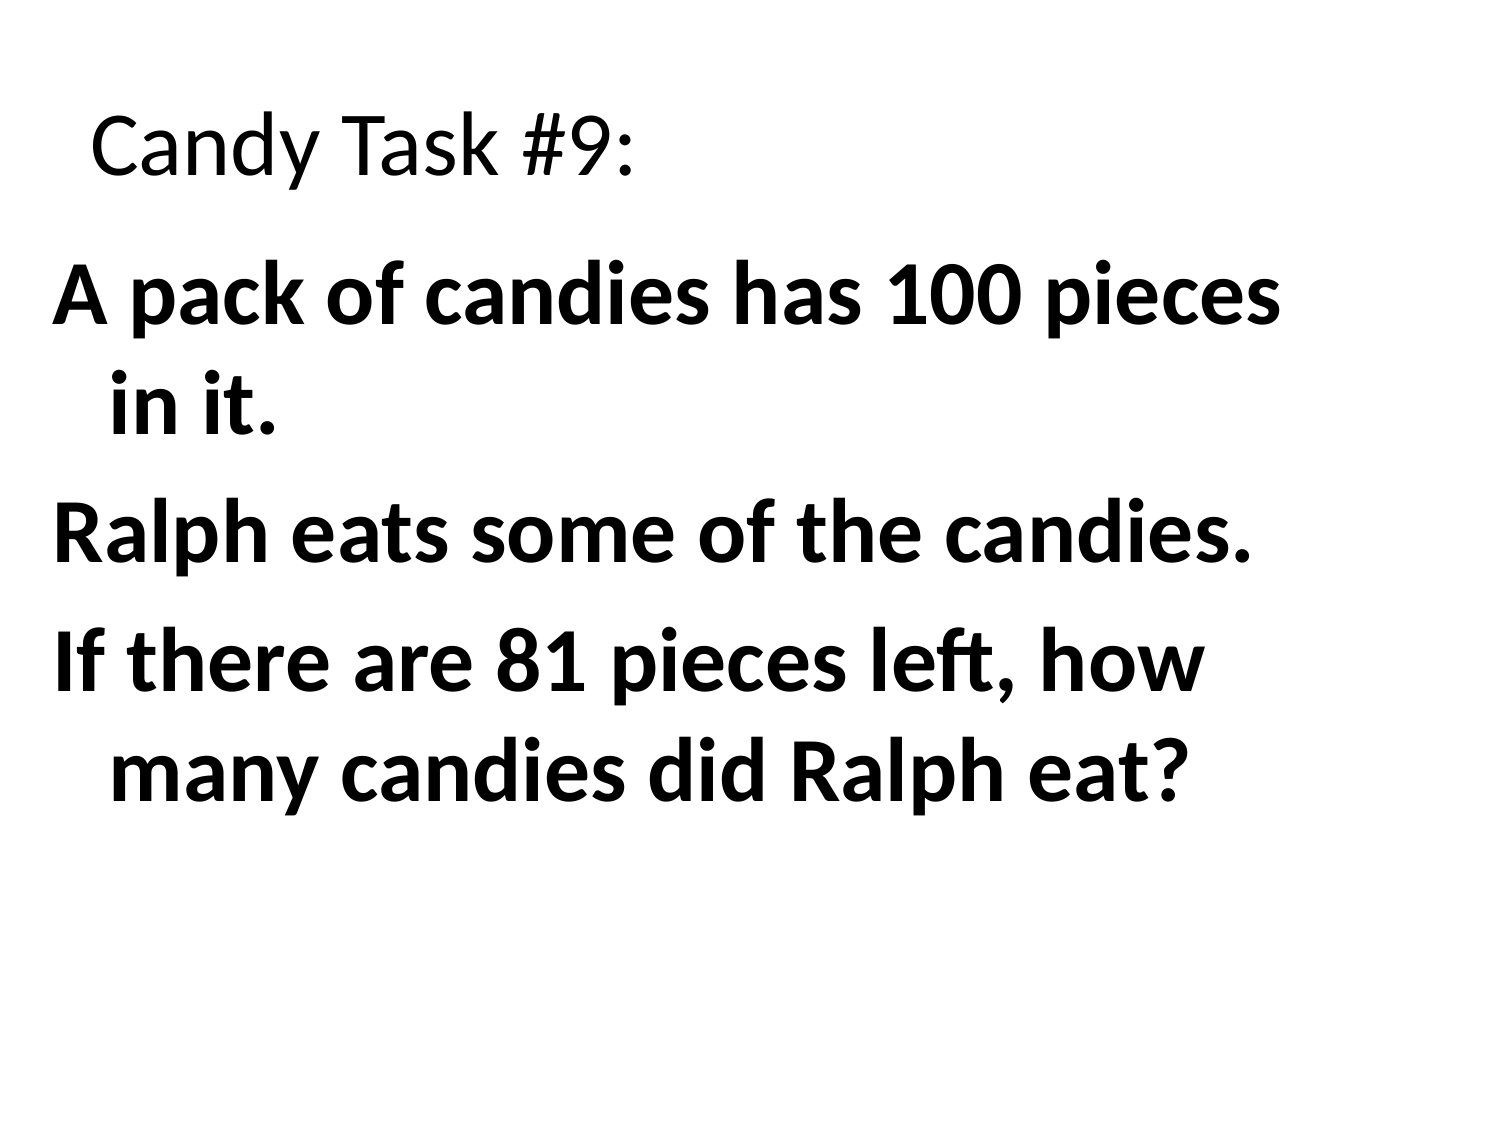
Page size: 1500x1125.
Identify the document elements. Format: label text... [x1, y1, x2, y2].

list A pack of candies has 100 pieces in it. Ralph eats some of the candies. If there are 81 pieces left, how many candies did Ralph eat? [37, 224, 1388, 968]
title Candy Task #9: [75, 45, 1425, 233]
